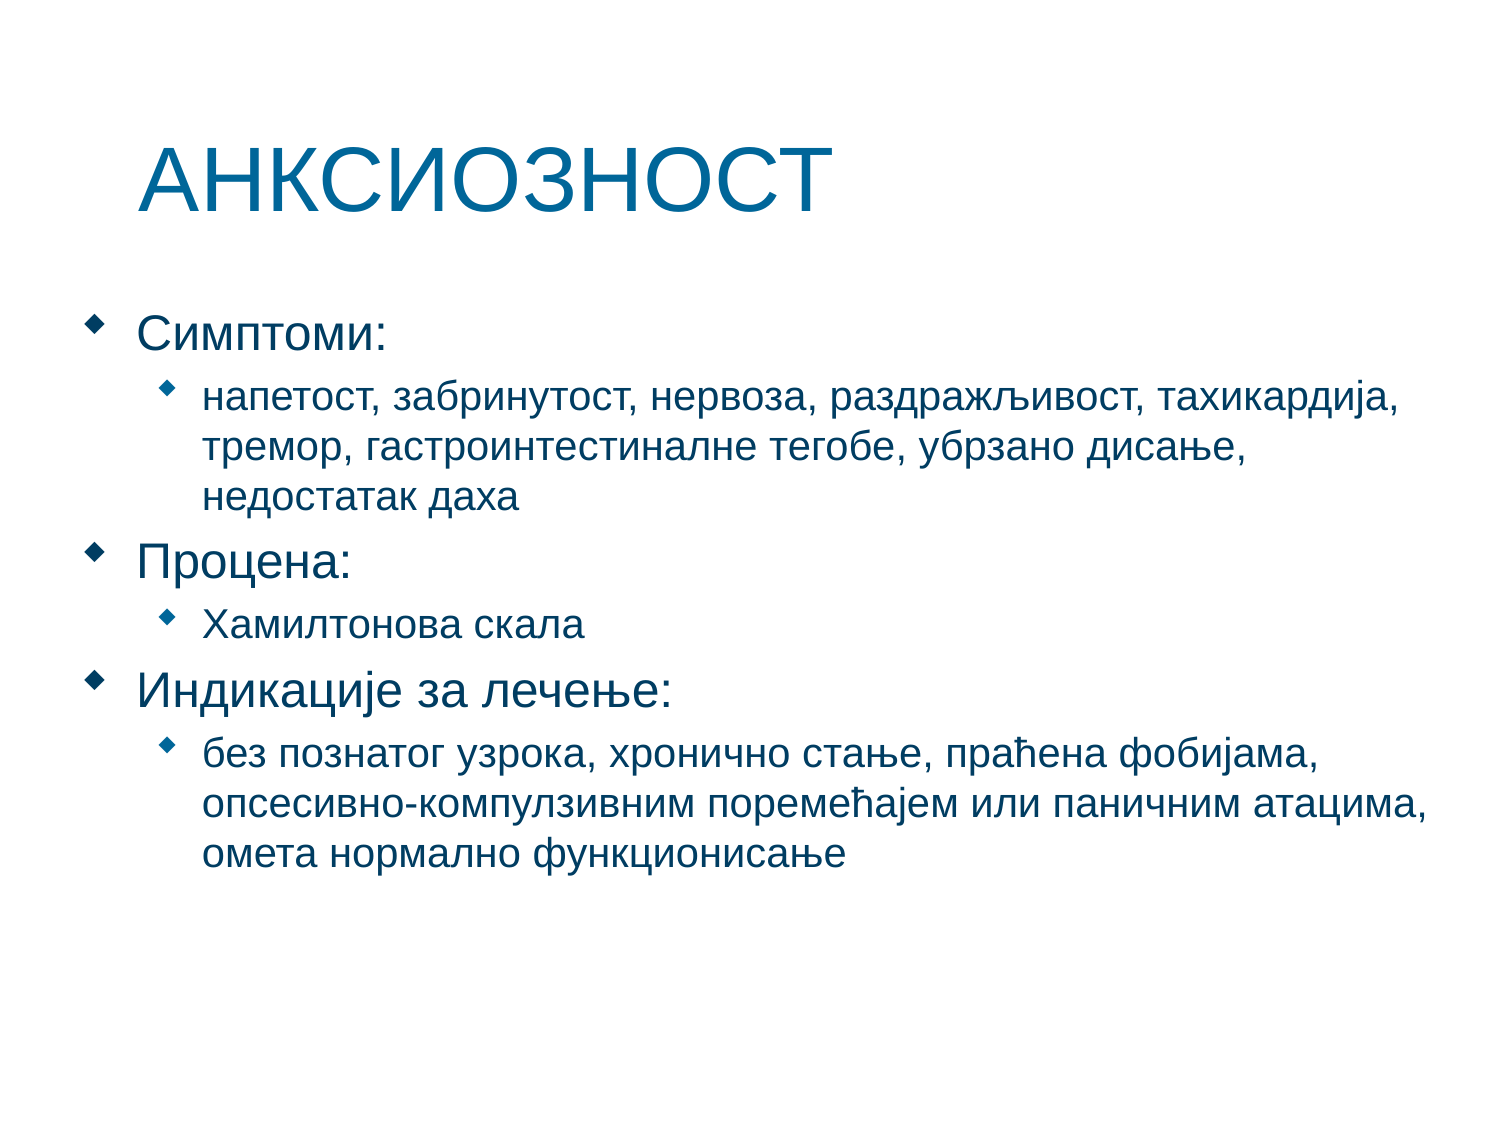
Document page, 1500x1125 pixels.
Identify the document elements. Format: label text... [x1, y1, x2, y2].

title АНКСИОЗНОСТ [123, 49, 1400, 238]
list Симптоми: напетост, забринутост, нервоза, раздражљивост, тахикардија, тремор, гастроинтестиналне тегобе, убрзано дисање, недостатак даха Процена: Хамилтонова скала Индикације за лечење: без познатог узрока, хронично стање, праћена фобијама, опсесивно-компулзивним поремећајем или паничним атацима, омета нормално функционисање [64, 292, 1448, 1028]
